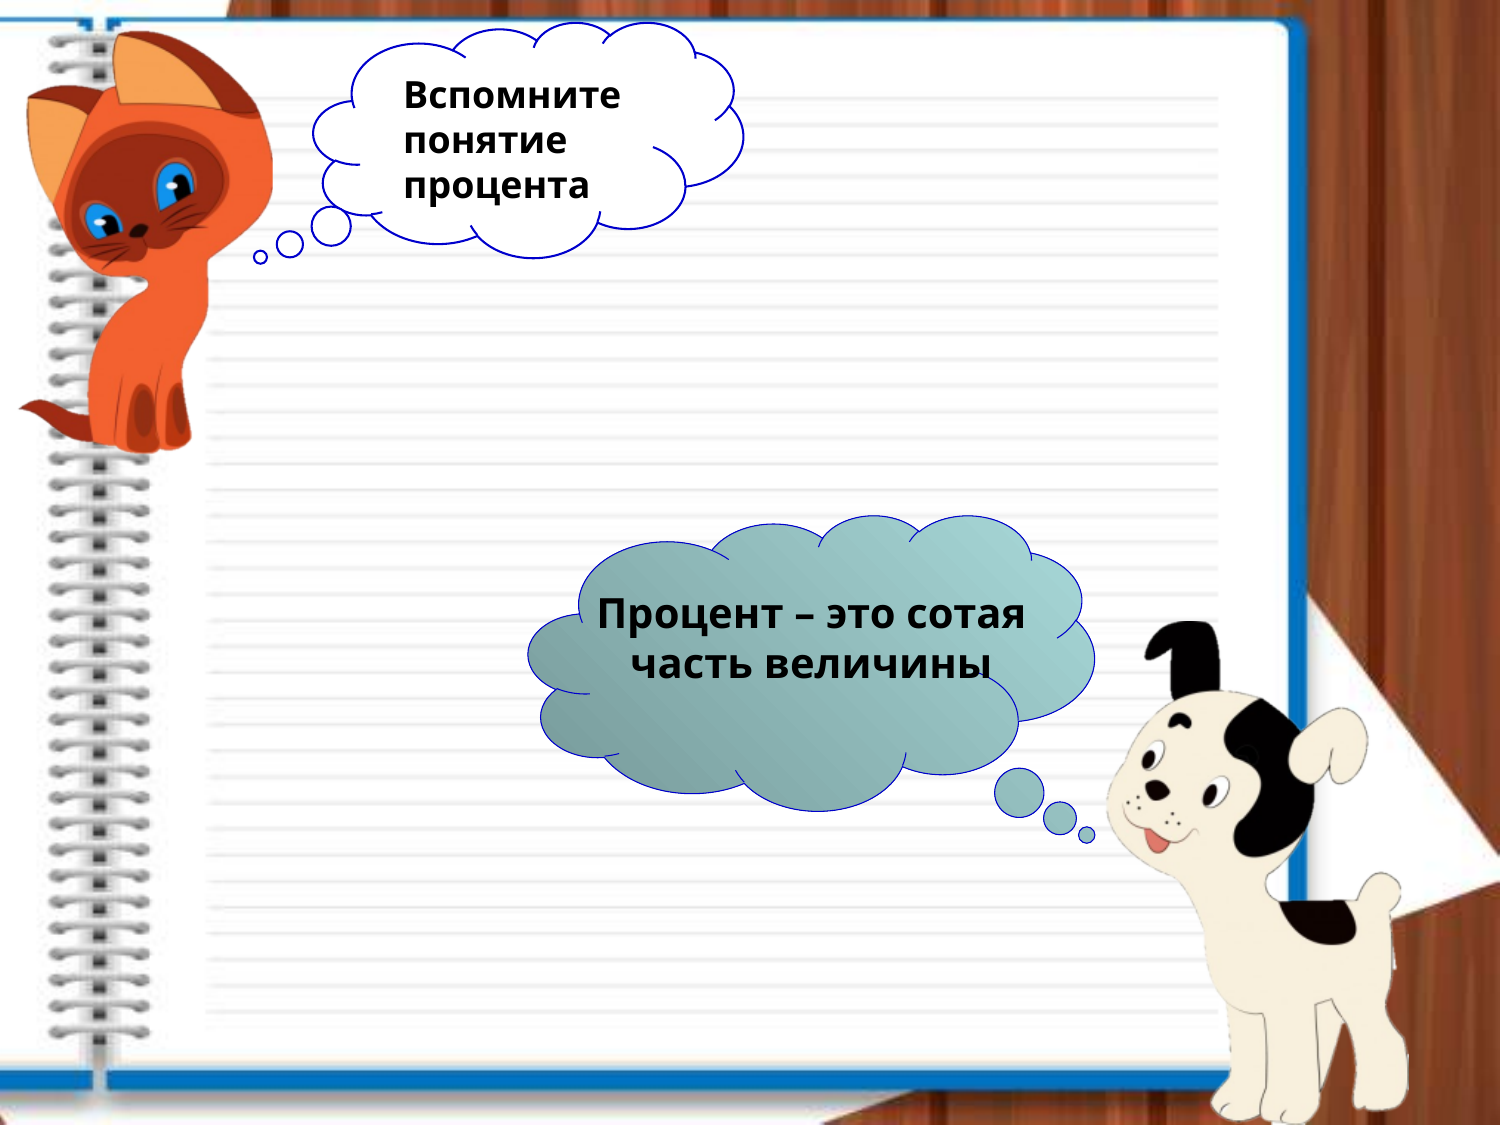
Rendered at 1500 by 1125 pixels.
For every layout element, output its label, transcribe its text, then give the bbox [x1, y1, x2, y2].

text_box [1077, 826, 1094, 844]
text_box Вспомните понятие процента [388, 64, 669, 214]
text_box [310, 21, 745, 260]
text_box [275, 230, 304, 259]
text_box [994, 767, 1045, 818]
text_box Процент – это сотая часть величины [555, 579, 1068, 695]
text_box [527, 515, 1094, 812]
picture [0, 0, 1500, 1125]
text_box [1043, 801, 1077, 836]
